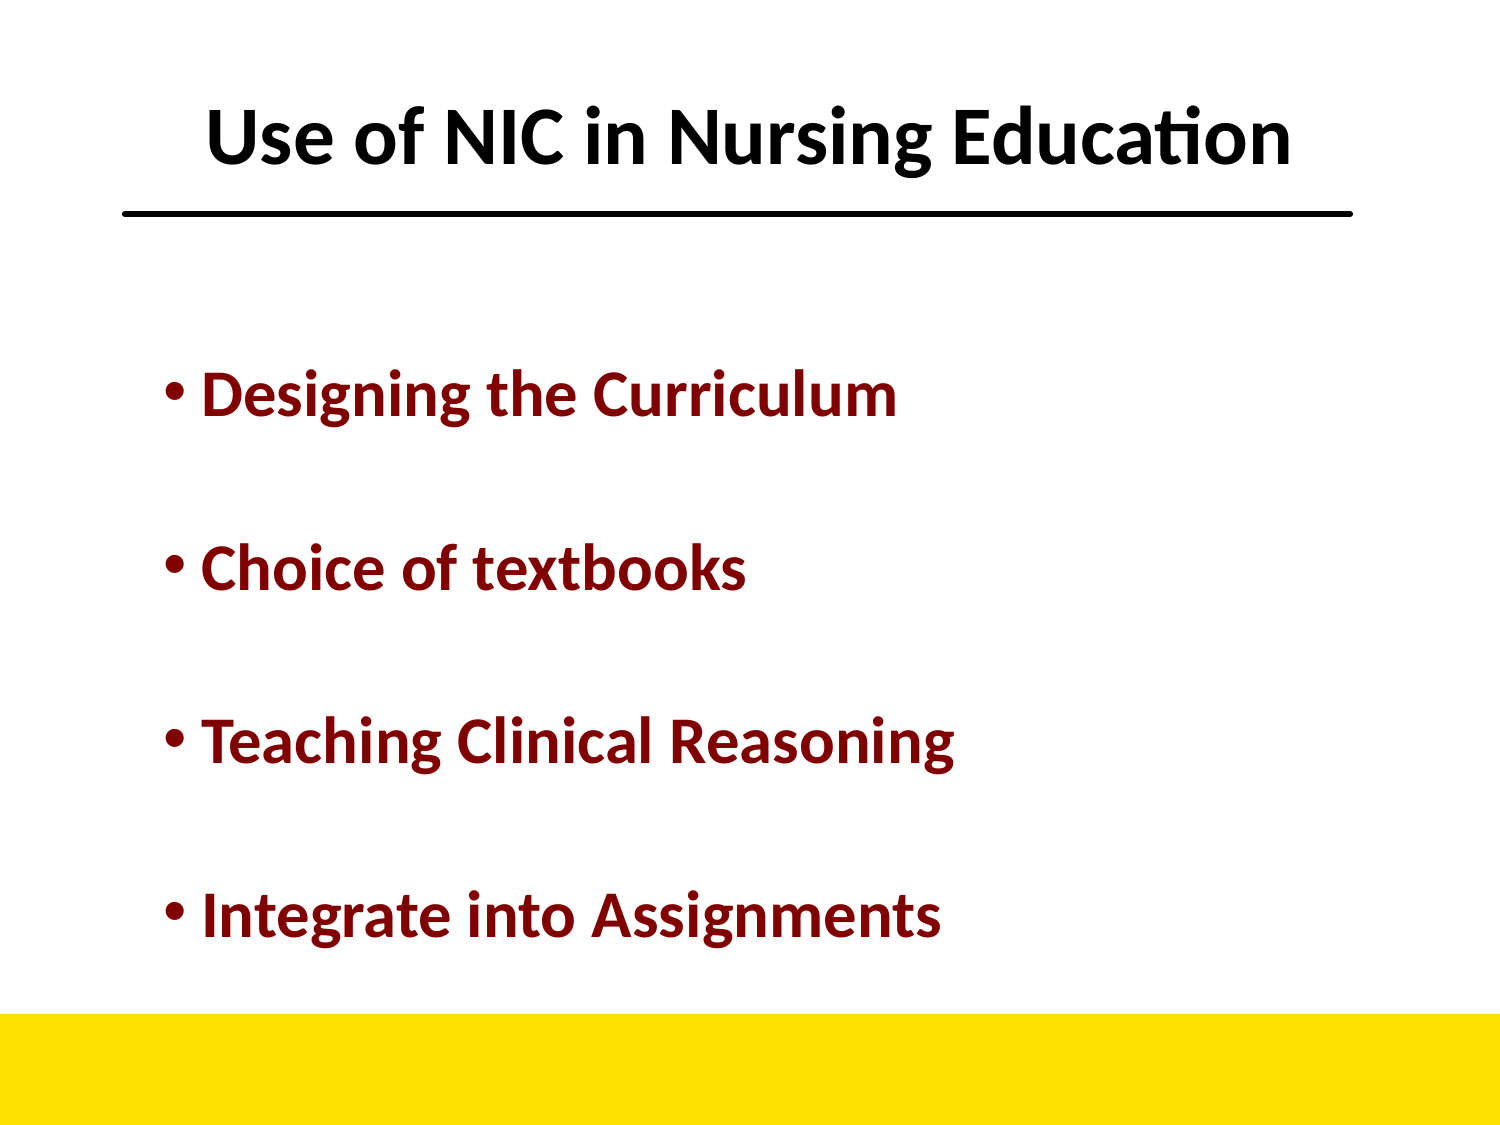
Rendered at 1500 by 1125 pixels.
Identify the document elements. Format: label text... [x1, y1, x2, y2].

list Designing the Curriculum Choice of textbooks Teaching Clinical Reasoning Integrate into Assignments [149, 262, 1437, 1005]
title Use of NIC in Nursing Education [150, 37, 1350, 225]
